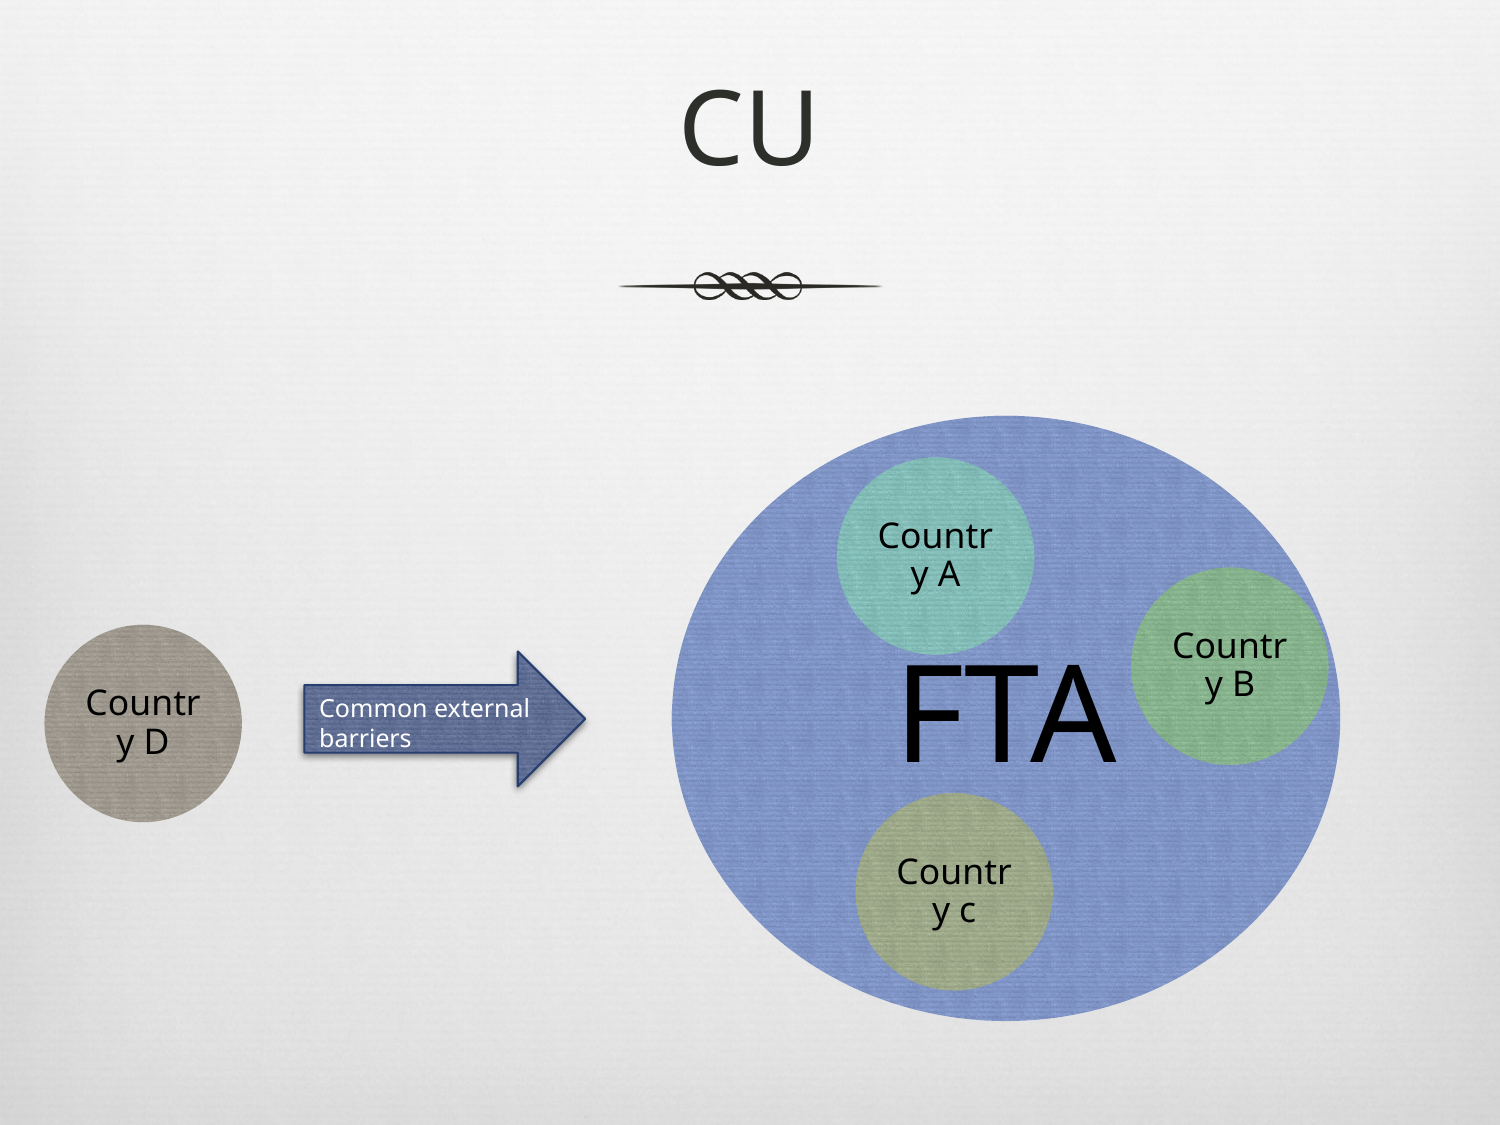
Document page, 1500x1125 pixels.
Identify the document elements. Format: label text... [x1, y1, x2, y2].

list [43, 361, 1388, 1075]
title CU [112, 11, 1388, 236]
picture [615, 272, 885, 300]
